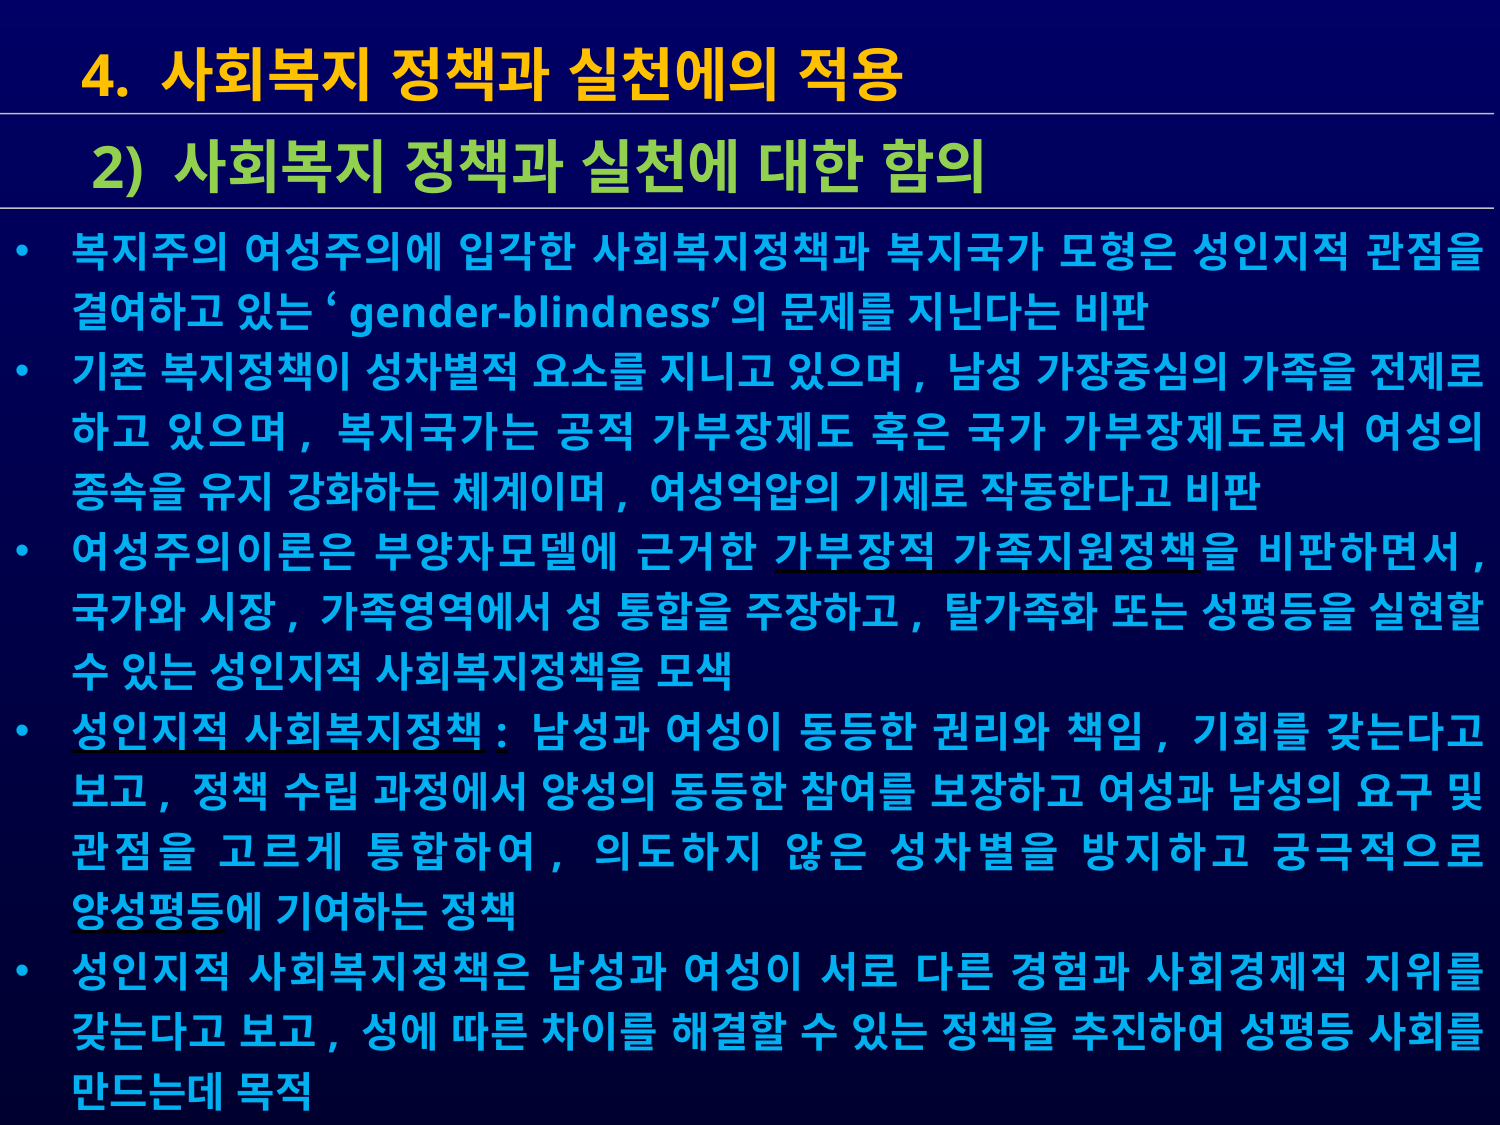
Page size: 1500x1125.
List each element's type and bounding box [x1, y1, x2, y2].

text_box [0, 30, 1500, 1125]
